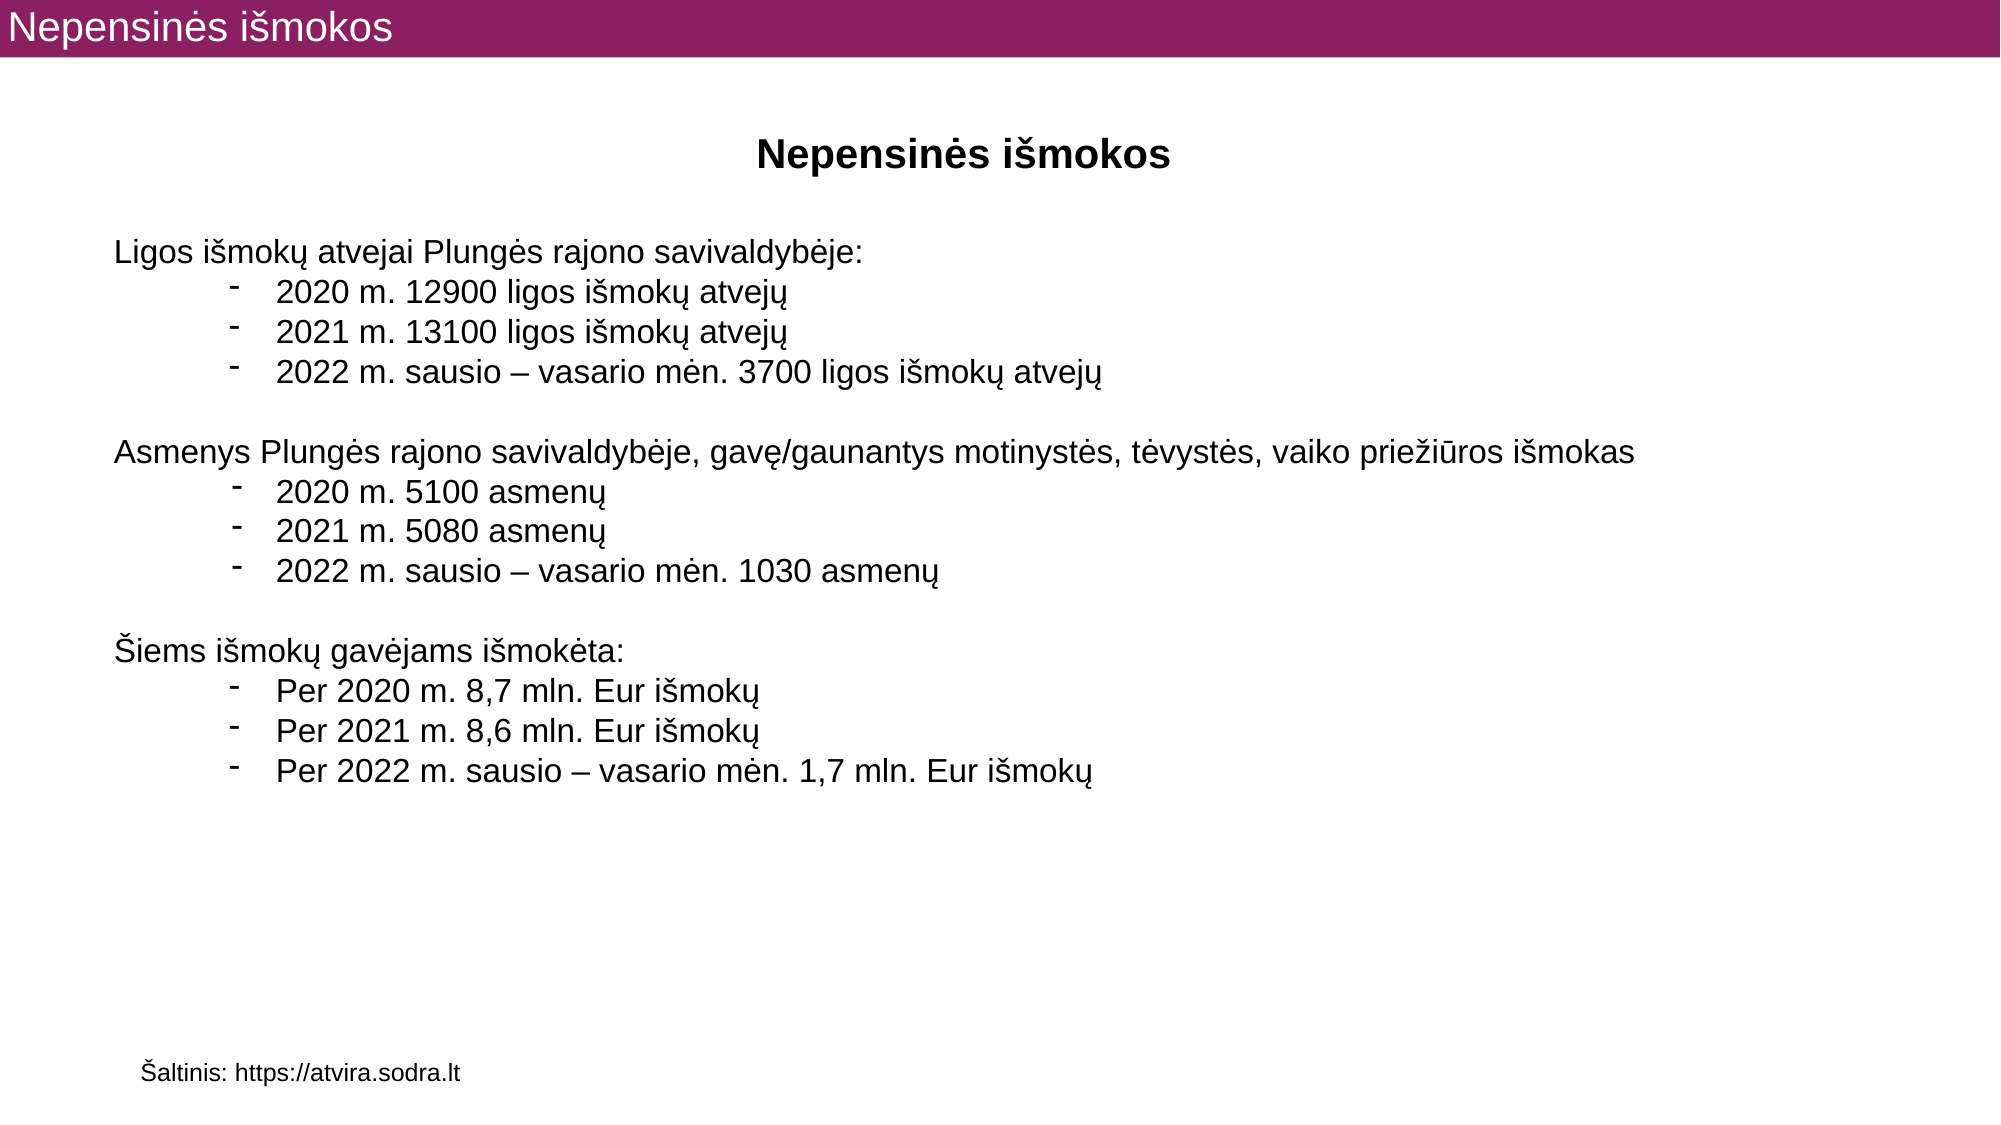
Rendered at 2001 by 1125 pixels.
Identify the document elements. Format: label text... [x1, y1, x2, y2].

text_box Ligos išmokų atvejai Plungės rajono savivaldybėje: 2020 m. 12900 ligos išmokų atvejų 2021 m. 13100 ligos išmokų atvejų 2022 m. sausio – vasario mėn. 3700 ligos išmokų atvejų Asmenys Plungės rajono savivaldybėje, gavę/gaunantys motinystės, tėvystės, vaiko priežiūros išmokas 2020 m. 5100 asmenų 2021 m. 5080 asmenų 2022 m. sausio – vasario mėn. 1030 asmenų Šiems išmokų gavėjams išmokėta: Per 2020 m. 8,7 mln. Eur išmokų Per 2021 m. 8,6 mln. Eur išmokų Per 2022 m. sausio – vasario mėn. 1,7 mln. Eur išmokų [99, 222, 1901, 797]
text_box Nepensinės išmokos [741, 119, 1187, 184]
text_box Šaltinis: https://atvira.sodra.lt [125, 1049, 477, 1094]
text_box Nepensinės išmokos [0, 0, 2000, 58]
